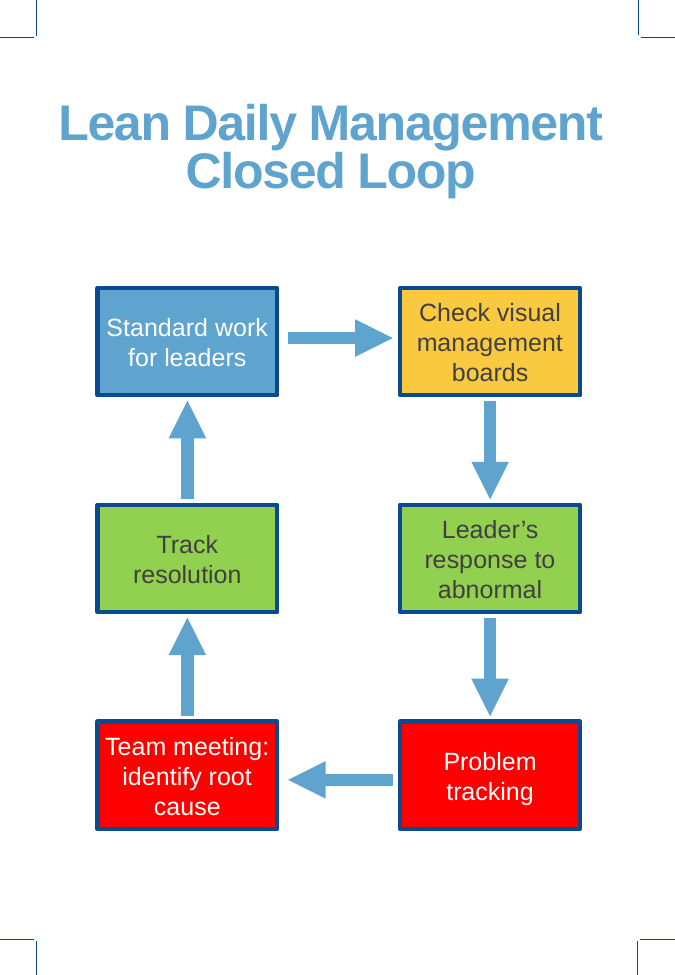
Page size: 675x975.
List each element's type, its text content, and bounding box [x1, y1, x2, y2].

text_box Track resolution [97, 504, 278, 613]
text_box Team meeting: identify root cause [97, 721, 278, 829]
text_box Problem tracking [400, 721, 580, 829]
text_box Leader’s response to abnormal [400, 504, 580, 613]
text_box Check visual management boards [400, 287, 580, 396]
title Lean Daily Management Closed Loop [35, 100, 639, 198]
list Standard work for leaders [97, 287, 278, 396]
